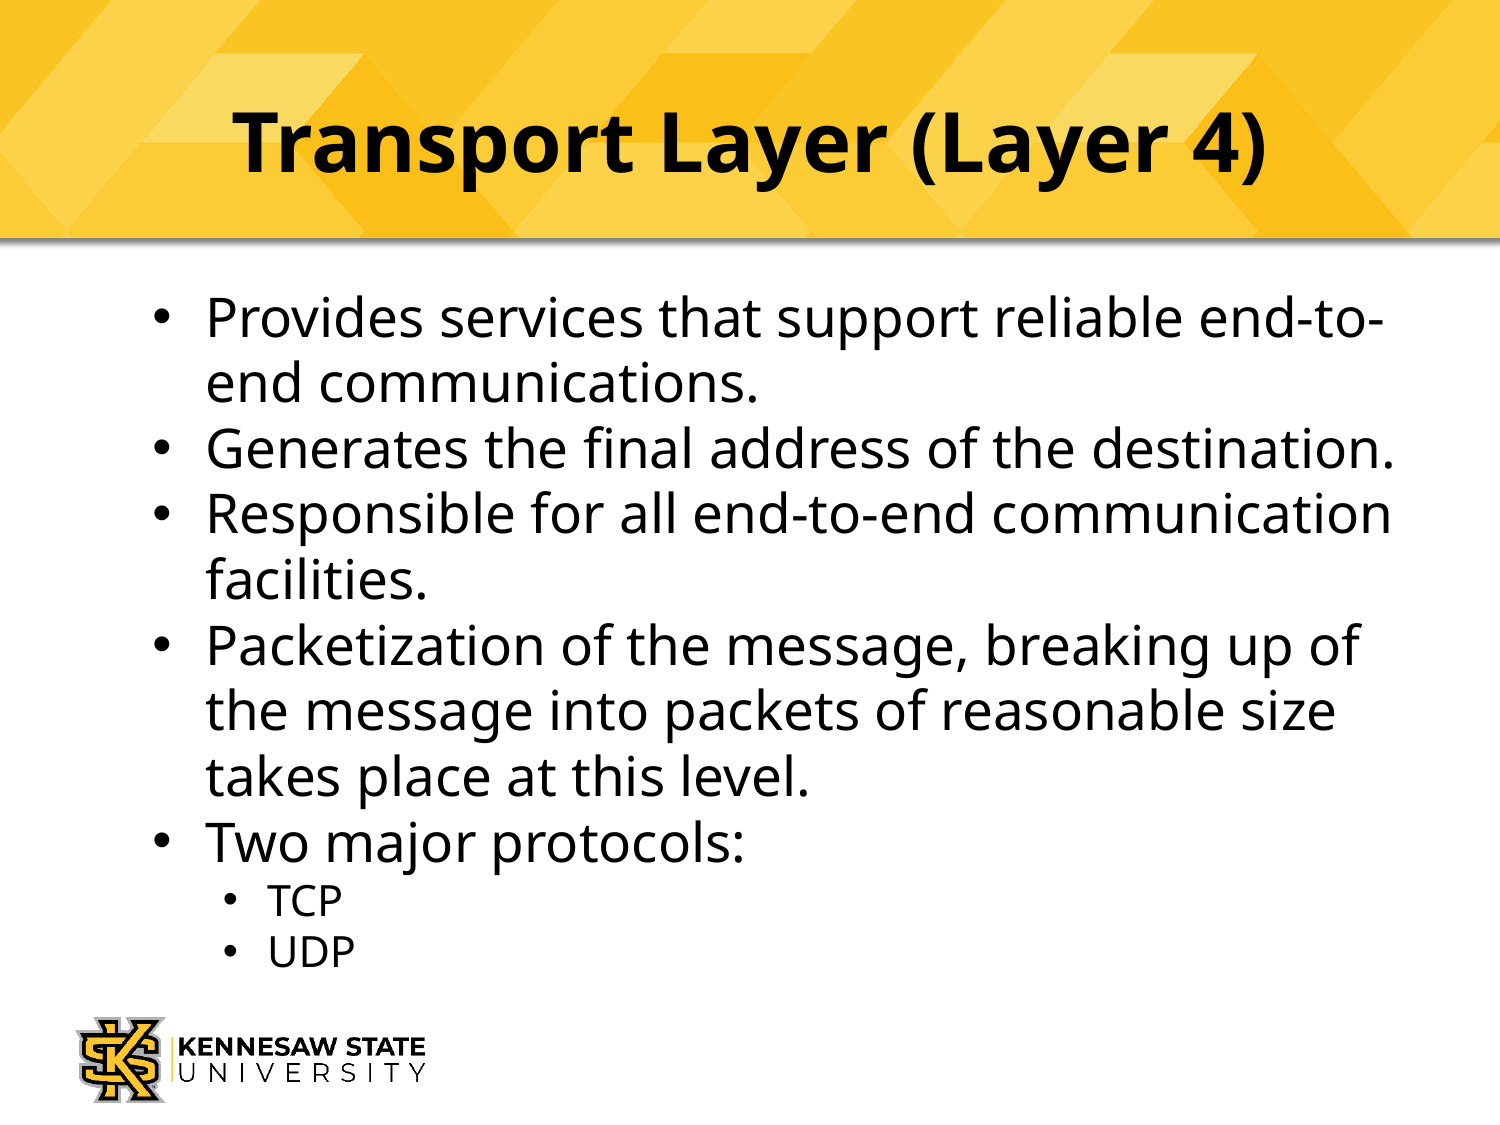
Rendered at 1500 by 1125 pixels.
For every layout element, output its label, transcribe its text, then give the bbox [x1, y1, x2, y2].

title Transport Layer (Layer 4) [75, 45, 1425, 233]
picture [0, 0, 1500, 251]
list Provides services that support reliable end-to-end communications. Generates the final address of the destination. Responsible for all end-to-end communication facilities. Packetization of the message, breaking up of the message into packets of reasonable size takes place at this level. Two major protocols: TCP UDP [137, 275, 1413, 1013]
picture [75, 1017, 425, 1103]
